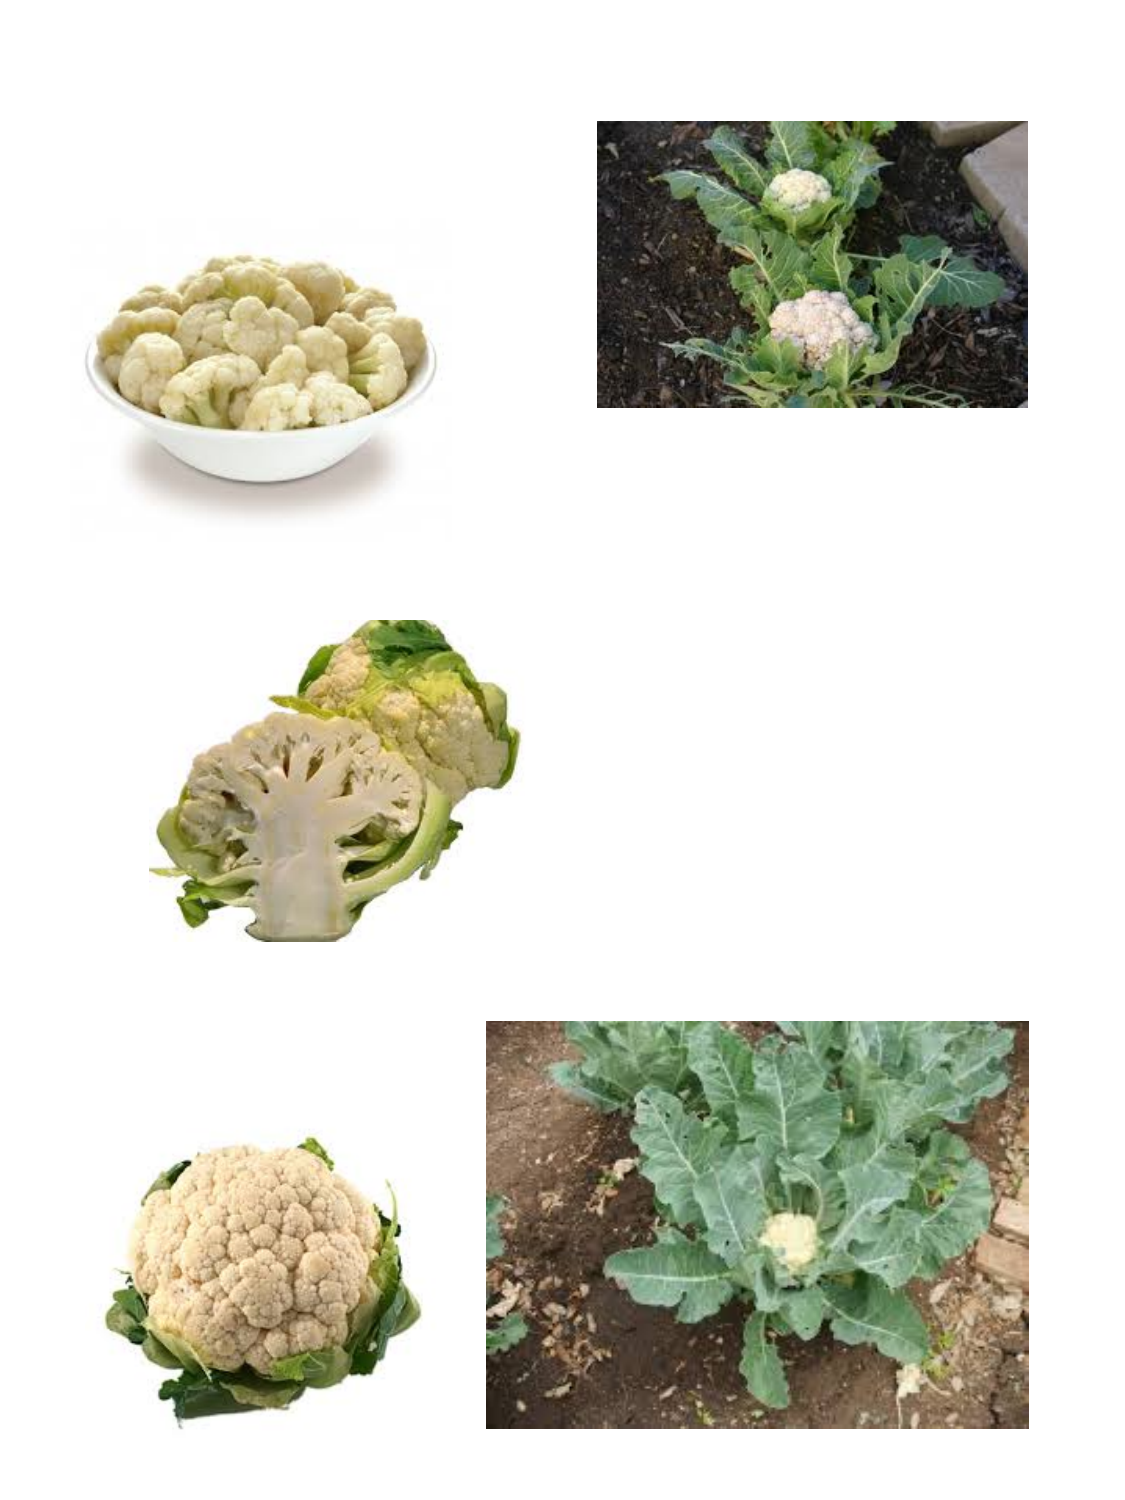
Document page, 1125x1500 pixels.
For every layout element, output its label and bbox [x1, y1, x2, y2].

picture [148, 619, 532, 943]
picture [485, 1021, 1030, 1429]
picture [69, 218, 452, 543]
picture [597, 121, 1028, 409]
picture [84, 1104, 437, 1457]
